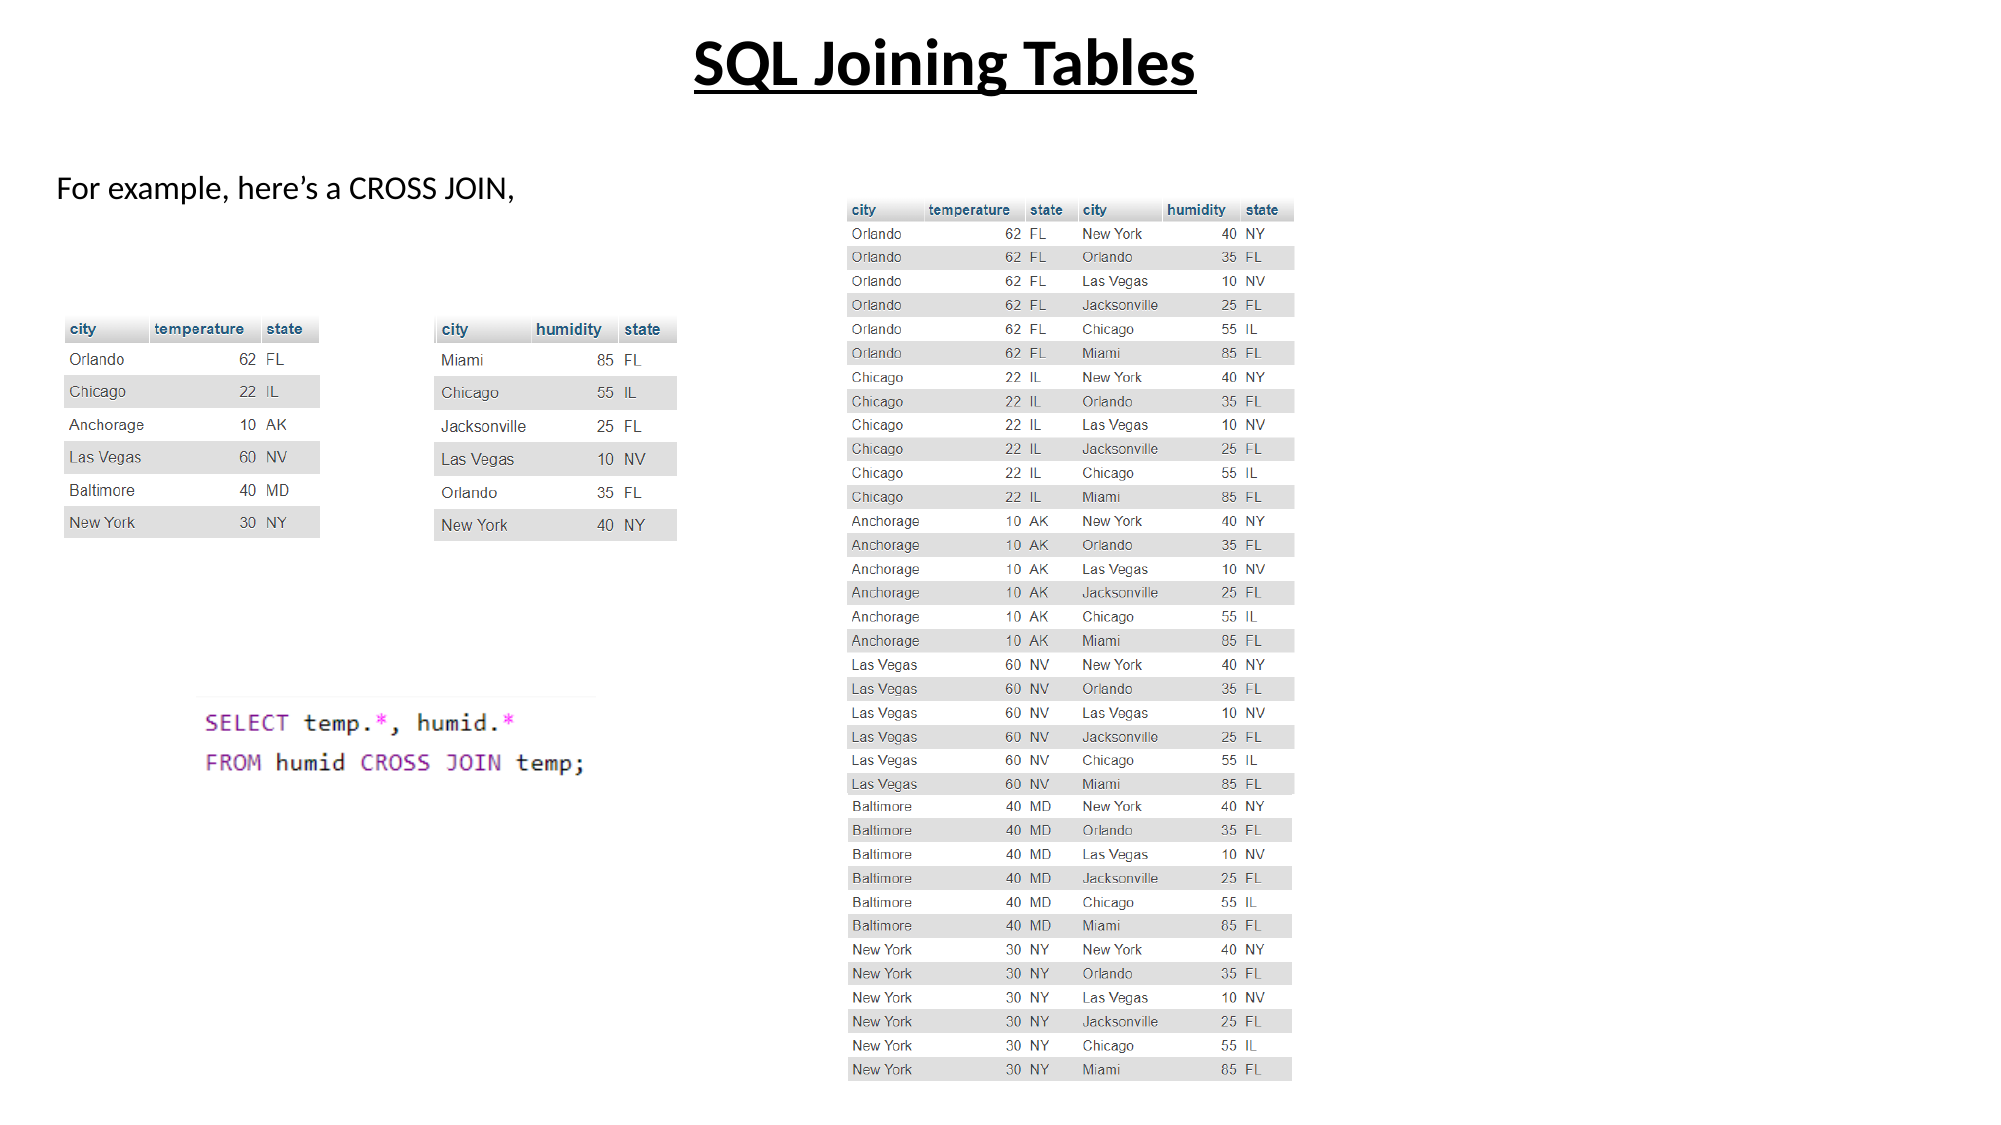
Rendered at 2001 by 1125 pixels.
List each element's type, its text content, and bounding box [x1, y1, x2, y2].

text_box For example, here’s a CROSS JOIN, [41, 159, 605, 214]
picture [196, 696, 596, 785]
picture [64, 312, 323, 538]
text_box SQL Joining Tables [678, 11, 1212, 107]
picture [434, 315, 677, 541]
picture [846, 191, 1295, 1081]
